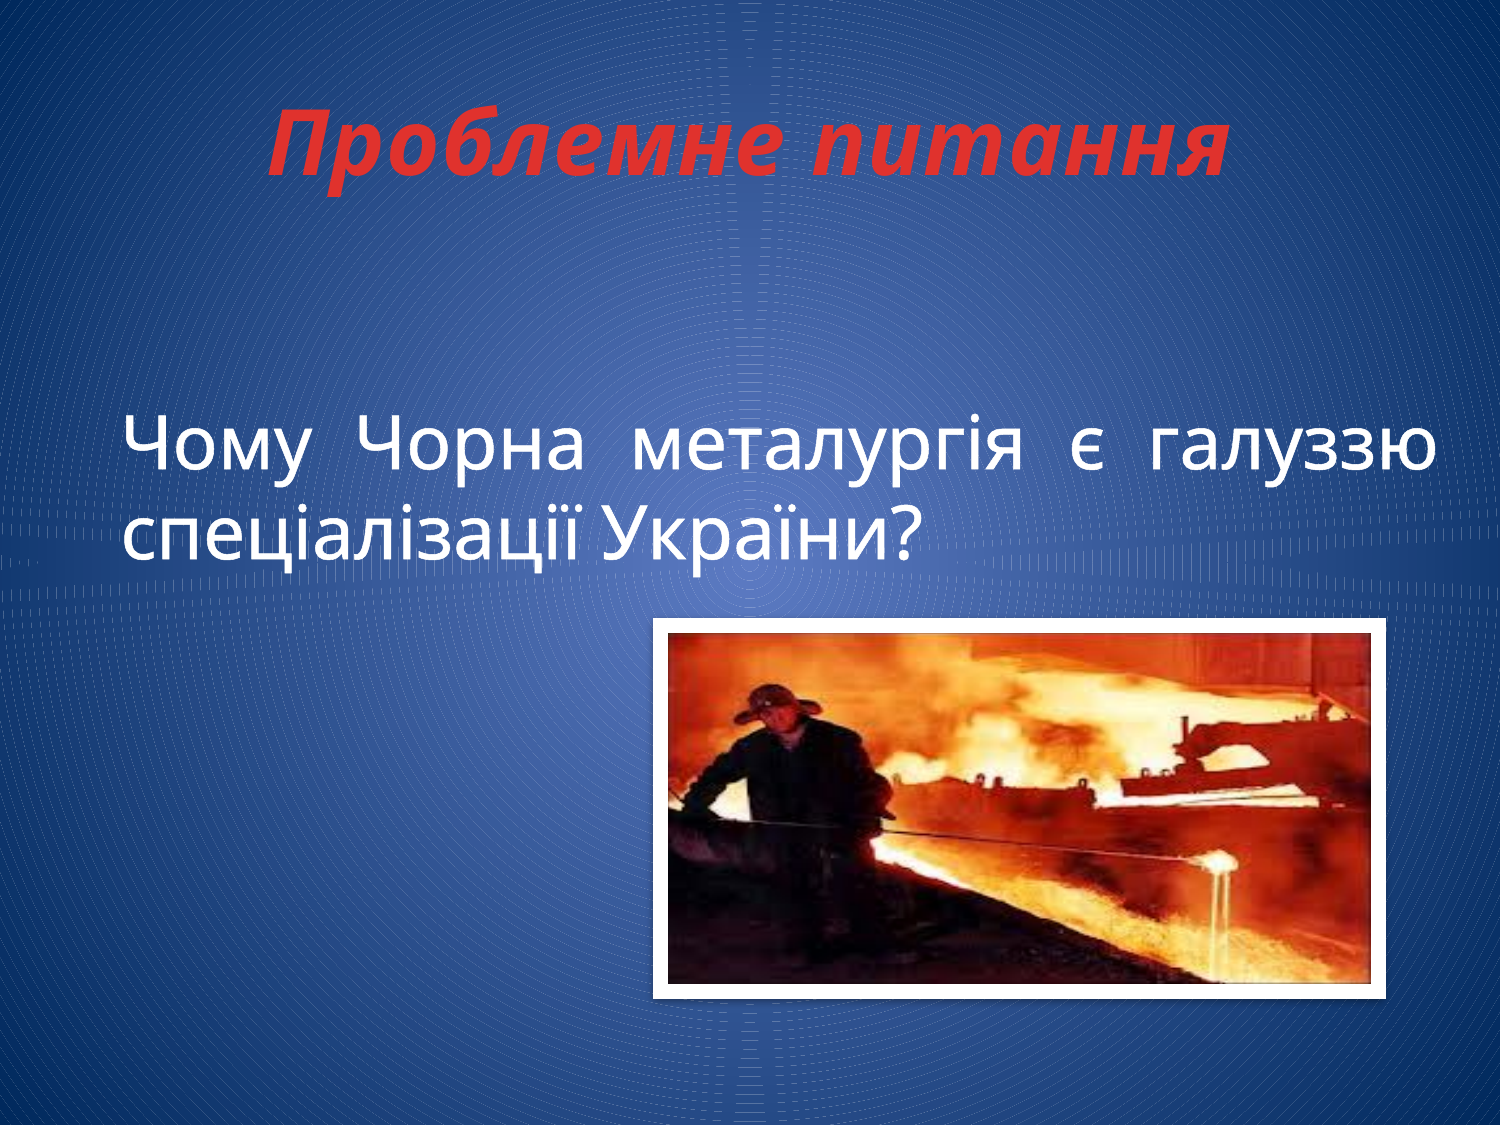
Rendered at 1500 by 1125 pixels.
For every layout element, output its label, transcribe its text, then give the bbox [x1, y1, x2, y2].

list Чому Чорна металургія є галуззю спеціалізації України? [105, 386, 1456, 1125]
picture [667, 632, 1372, 985]
title Проблемне питання [75, 45, 1425, 233]
